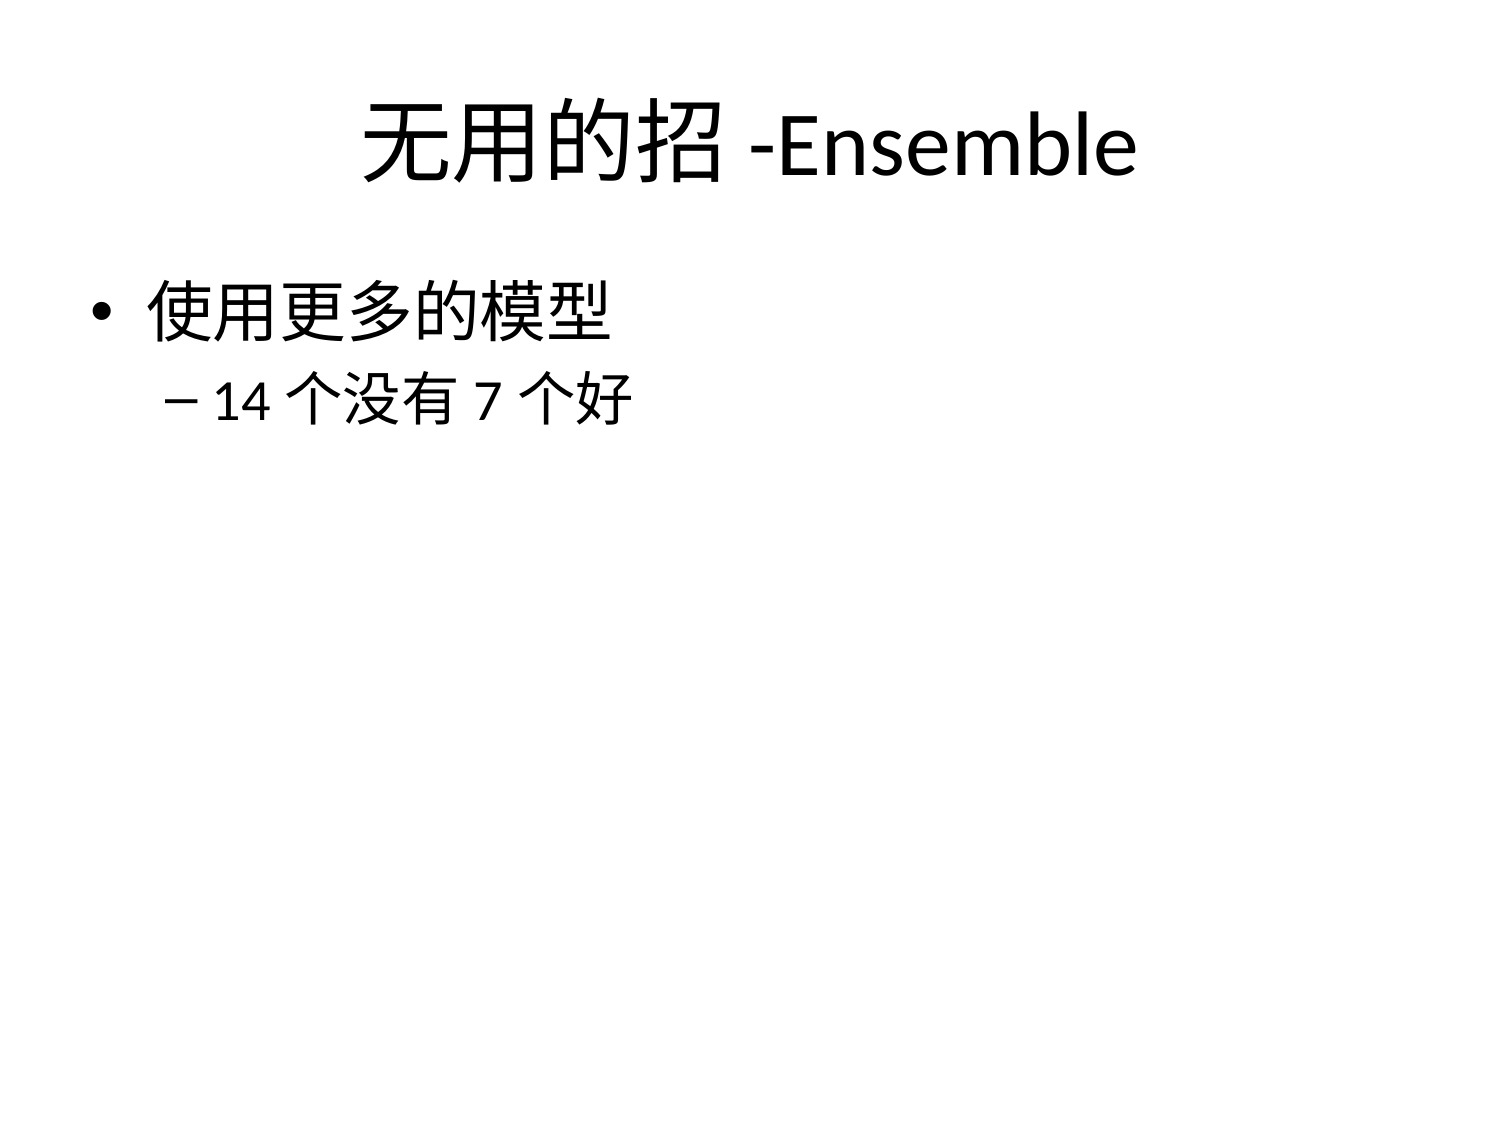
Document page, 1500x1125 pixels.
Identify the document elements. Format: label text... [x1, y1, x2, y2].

list 使用更多的模型 14个没有7个好 [75, 262, 1425, 1005]
title 无用的招-Ensemble [75, 45, 1425, 233]
